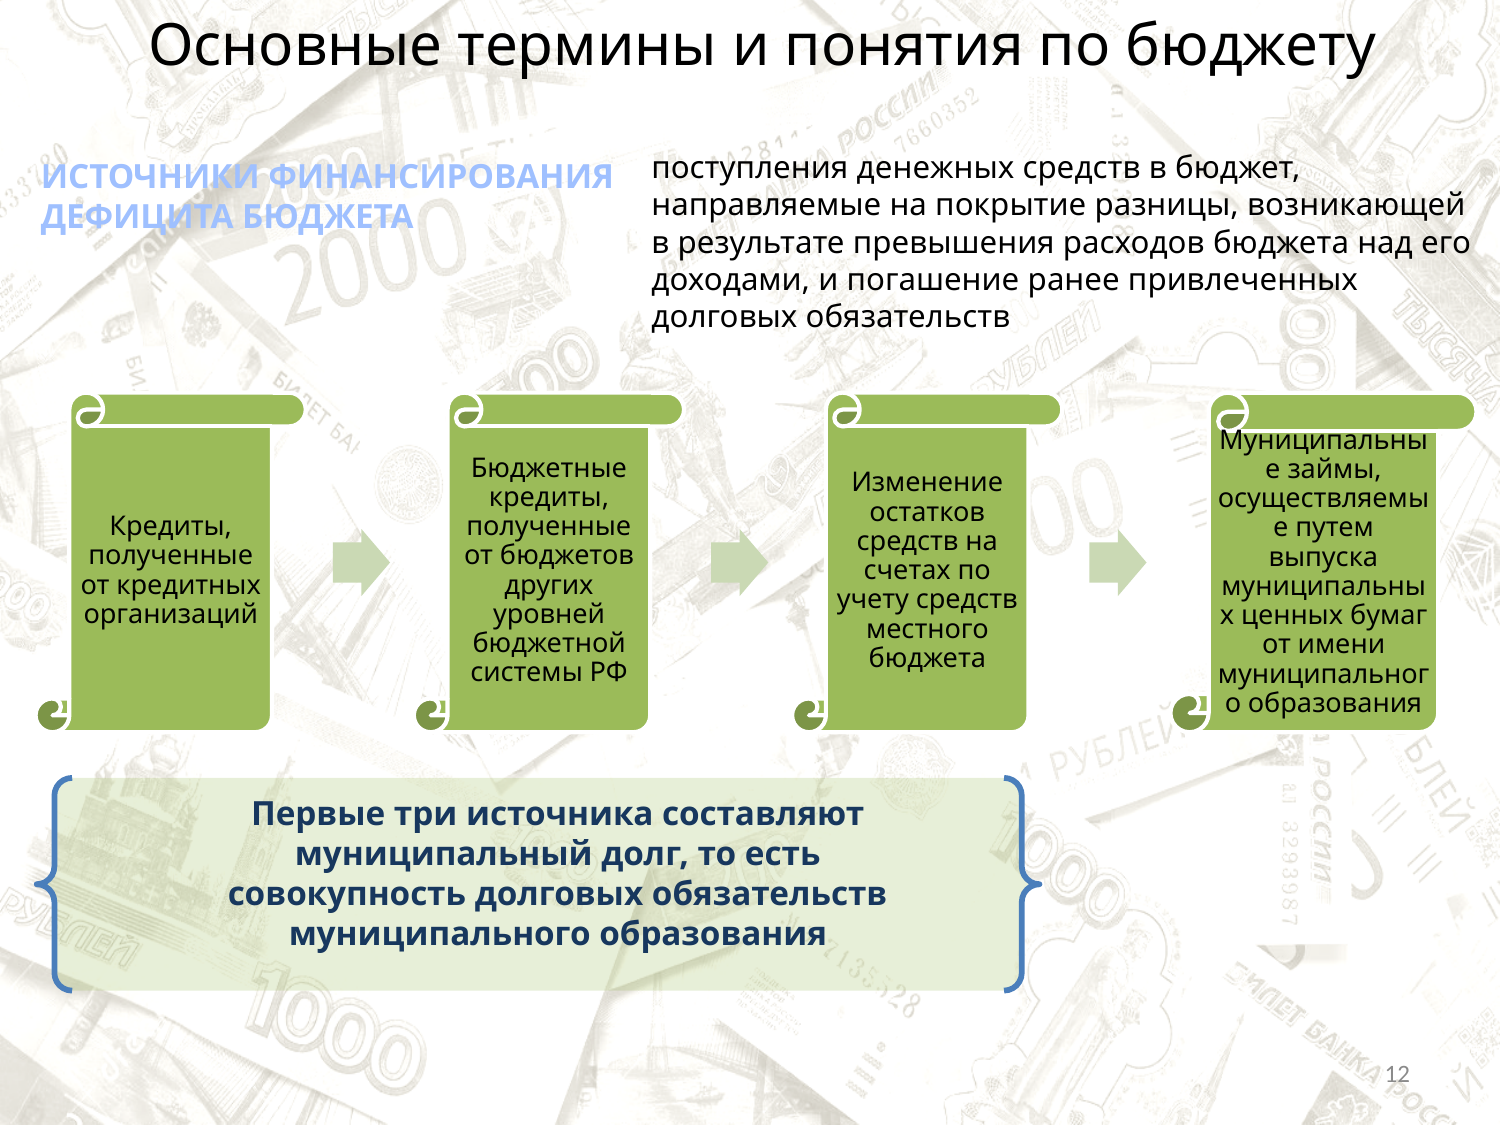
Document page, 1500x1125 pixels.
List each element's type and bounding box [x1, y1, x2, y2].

text_box [34, 228, 1478, 897]
picture [0, 0, 1500, 1125]
